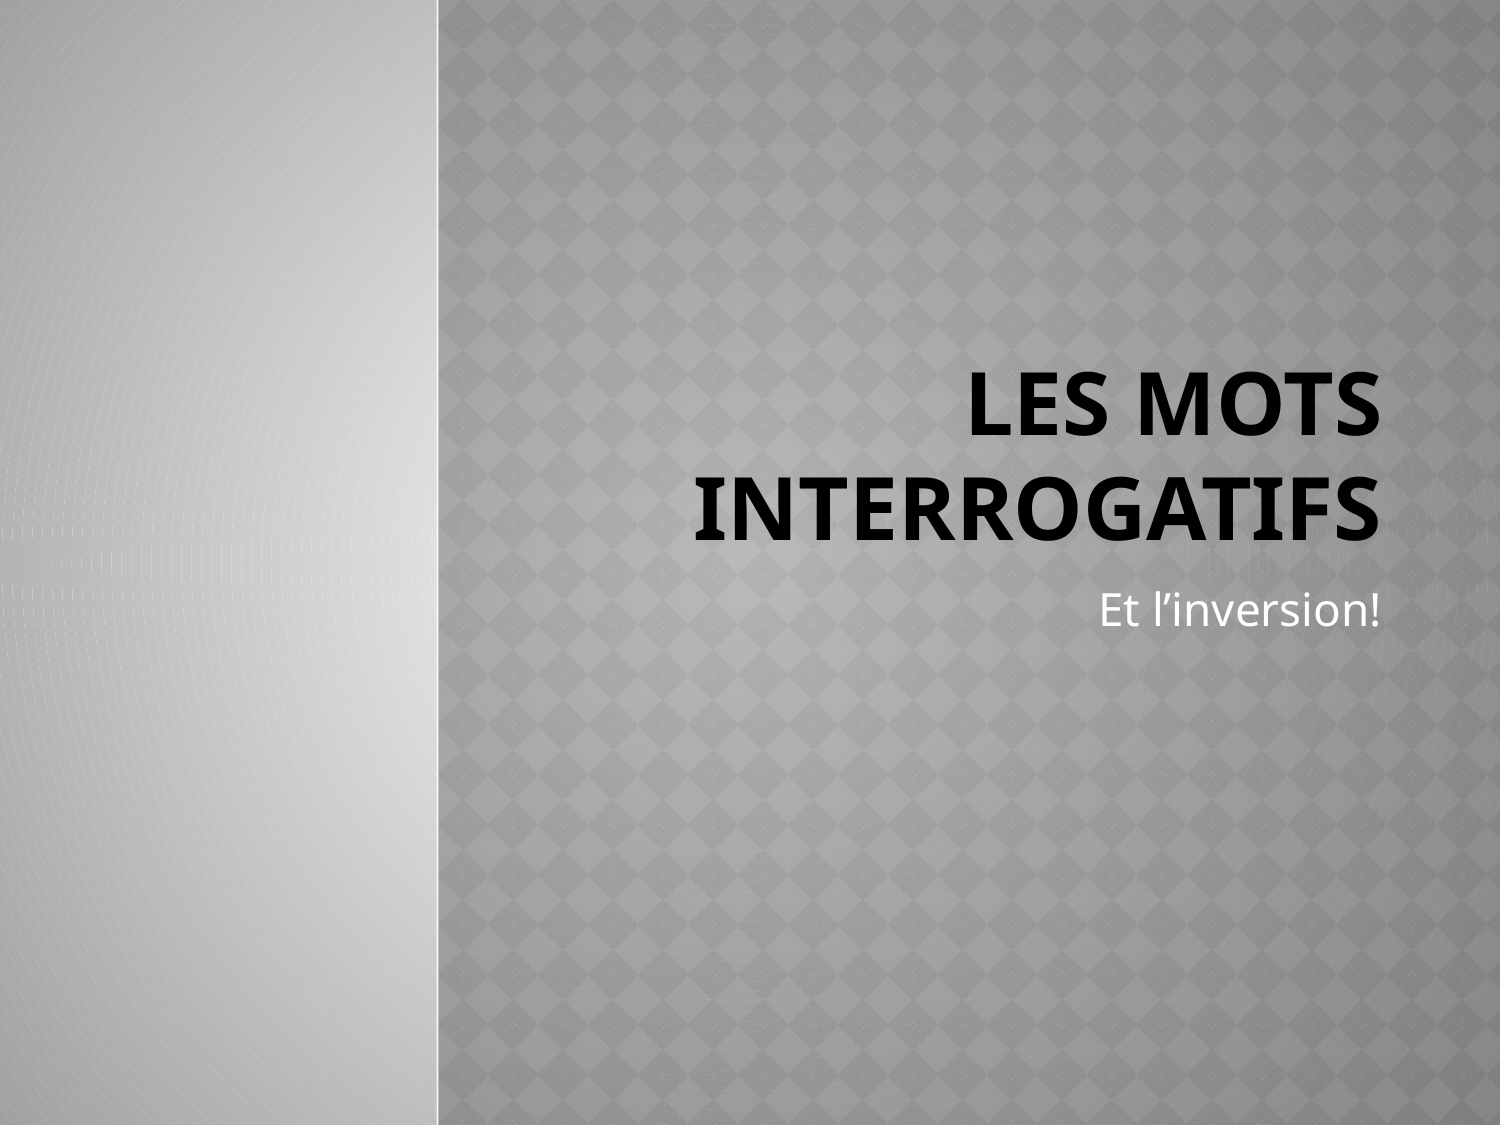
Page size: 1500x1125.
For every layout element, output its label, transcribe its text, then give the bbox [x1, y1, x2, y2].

title Les mots interrogatifs [552, 87, 1390, 558]
subtitle Et l’inversion! [550, 580, 1390, 762]
